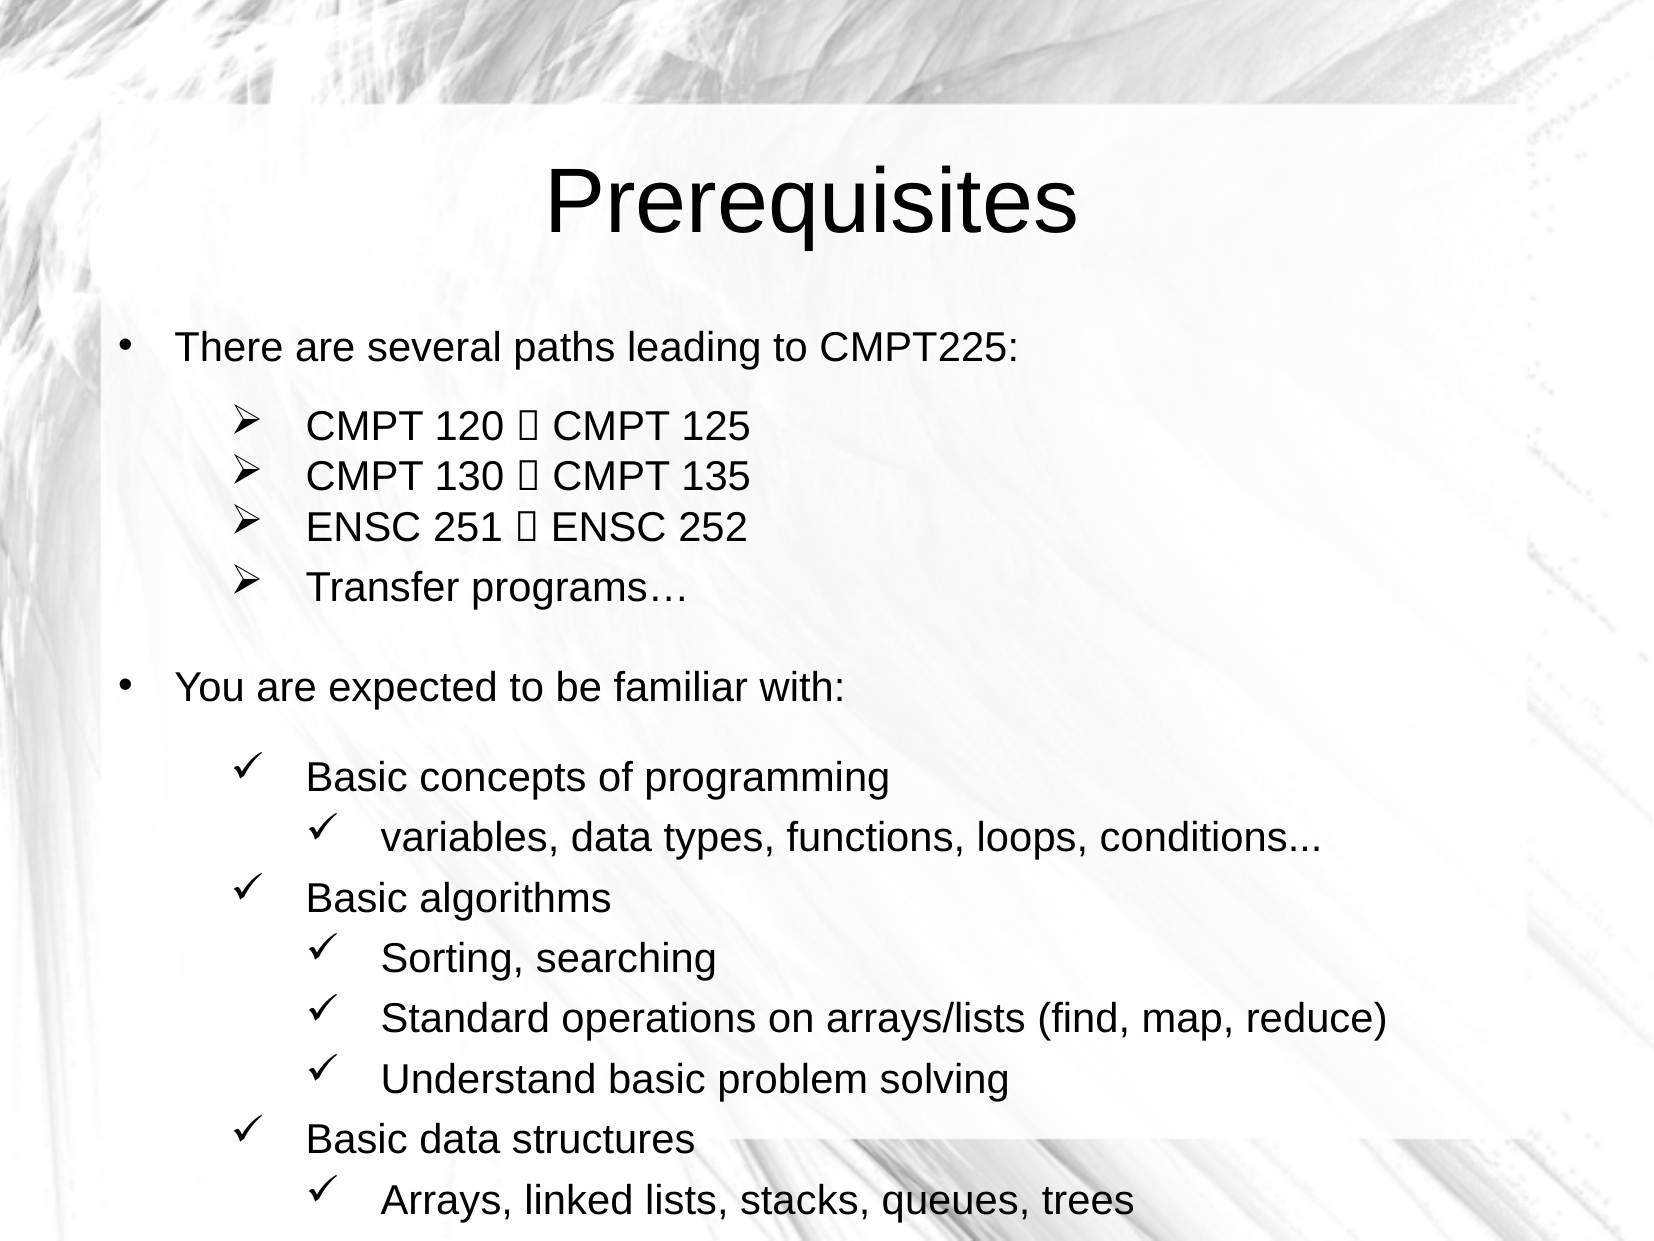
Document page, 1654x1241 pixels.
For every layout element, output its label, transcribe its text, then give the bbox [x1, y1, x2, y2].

list There are several paths leading to CMPT225: CMPT 120  CMPT 125 CMPT 130  CMPT 135 ENSC 251  ENSC 252 Transfer programs… You are expected to be familiar with: Basic concepts of programming variables, data types, functions, loops, conditions... Basic algorithms Sorting, searching Standard operations on arrays/lists (find, map, reduce) Understand basic problem solving Basic data structures Arrays, linked lists, stacks, queues, trees [118, 319, 1571, 1102]
title Prerequisites [118, 112, 1506, 281]
picture [0, 0, 1654, 1241]
